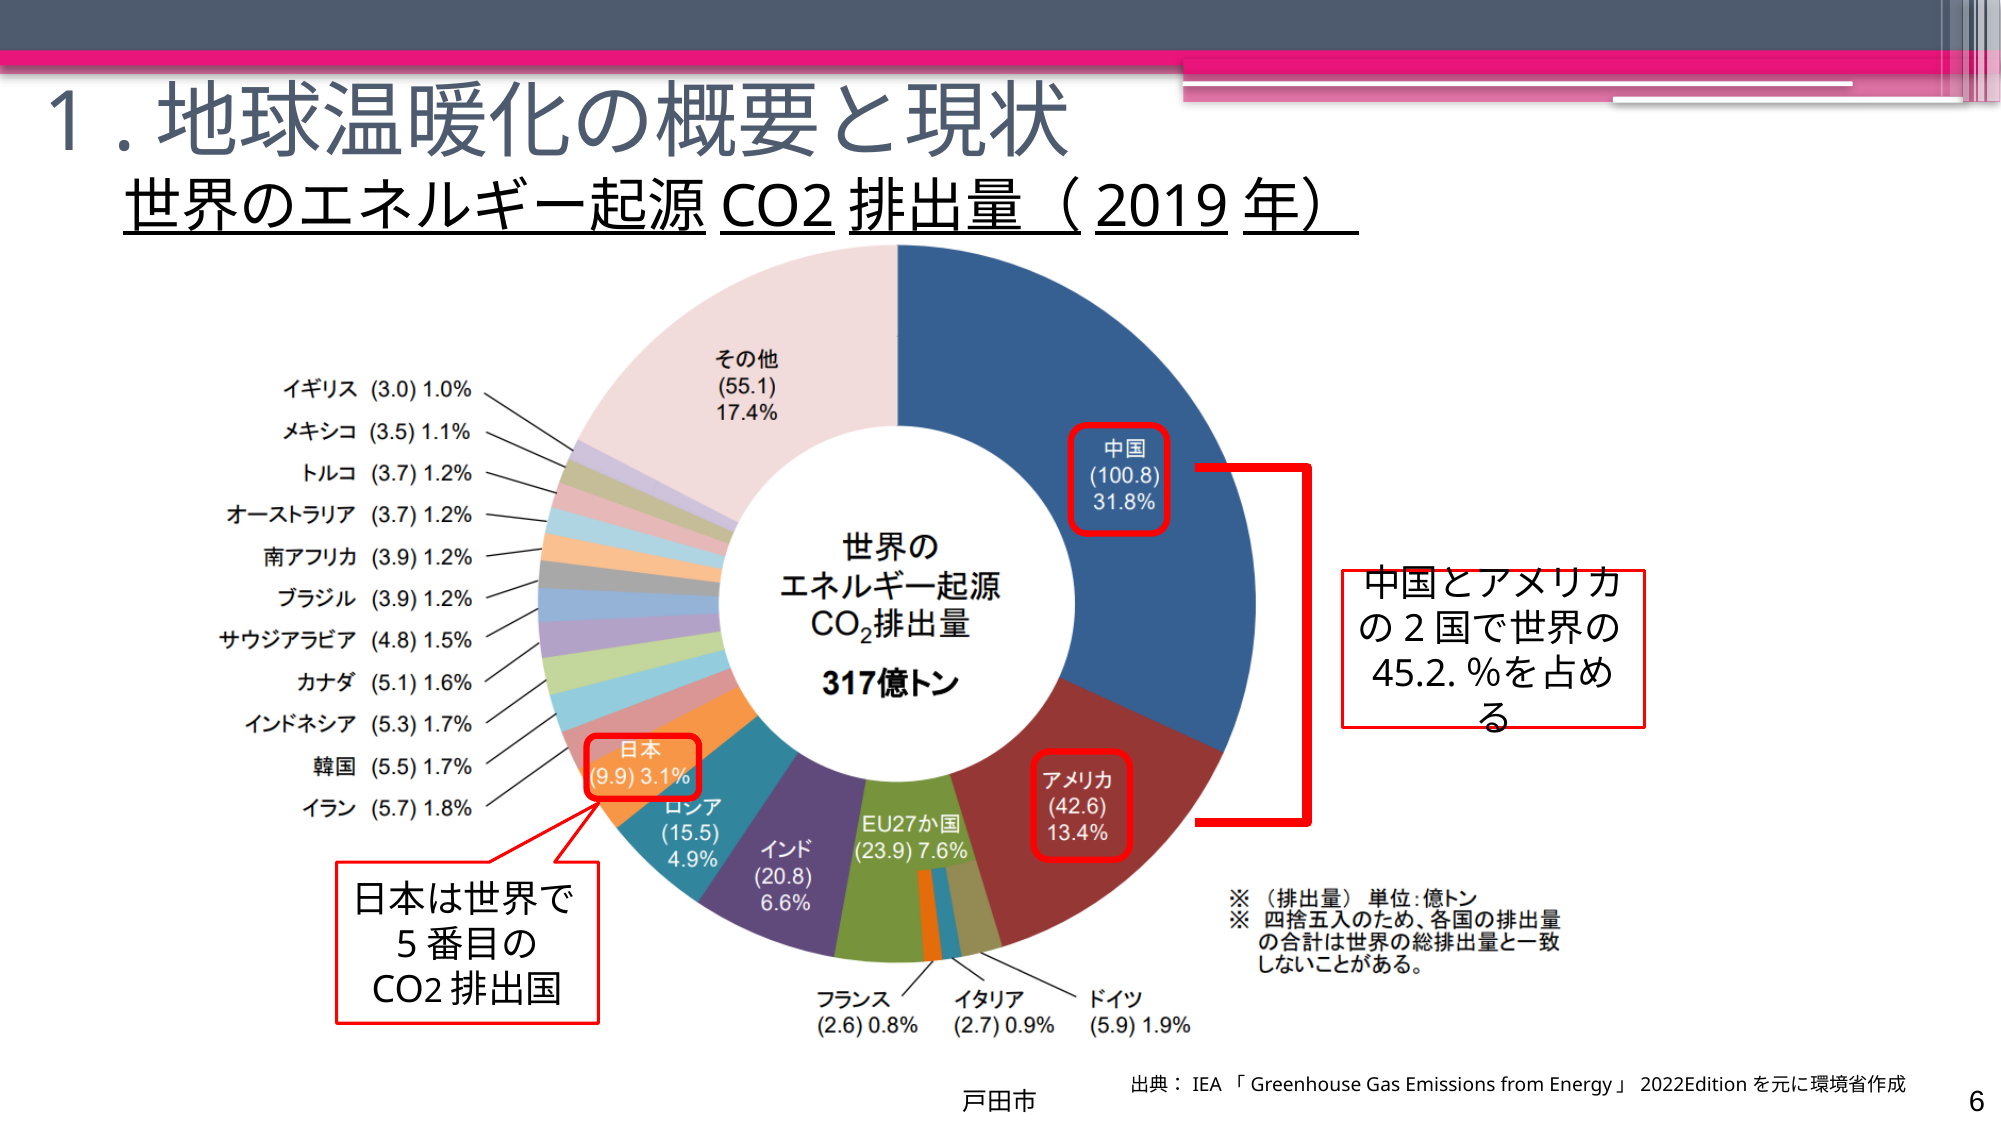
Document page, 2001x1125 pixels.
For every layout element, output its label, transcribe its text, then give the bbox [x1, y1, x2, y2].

footer 戸田市 [624, 1078, 1375, 1125]
text_box 中国とアメリカ の2国で世界の45.2.％を占める [1582, 569, 1646, 729]
slide_number 6 [1833, 1064, 2000, 1125]
title 1 .地球温暖化の概要と現状 [28, 45, 1829, 188]
list 世界のエネルギー起源CO2排出量（2019年） [90, 160, 1900, 1079]
picture [208, 237, 1576, 1041]
text_box 出典：IEA「Greenhouse Gas Emissions from Energy」2022Editionを元に環境省作成 [855, 1065, 1922, 1104]
